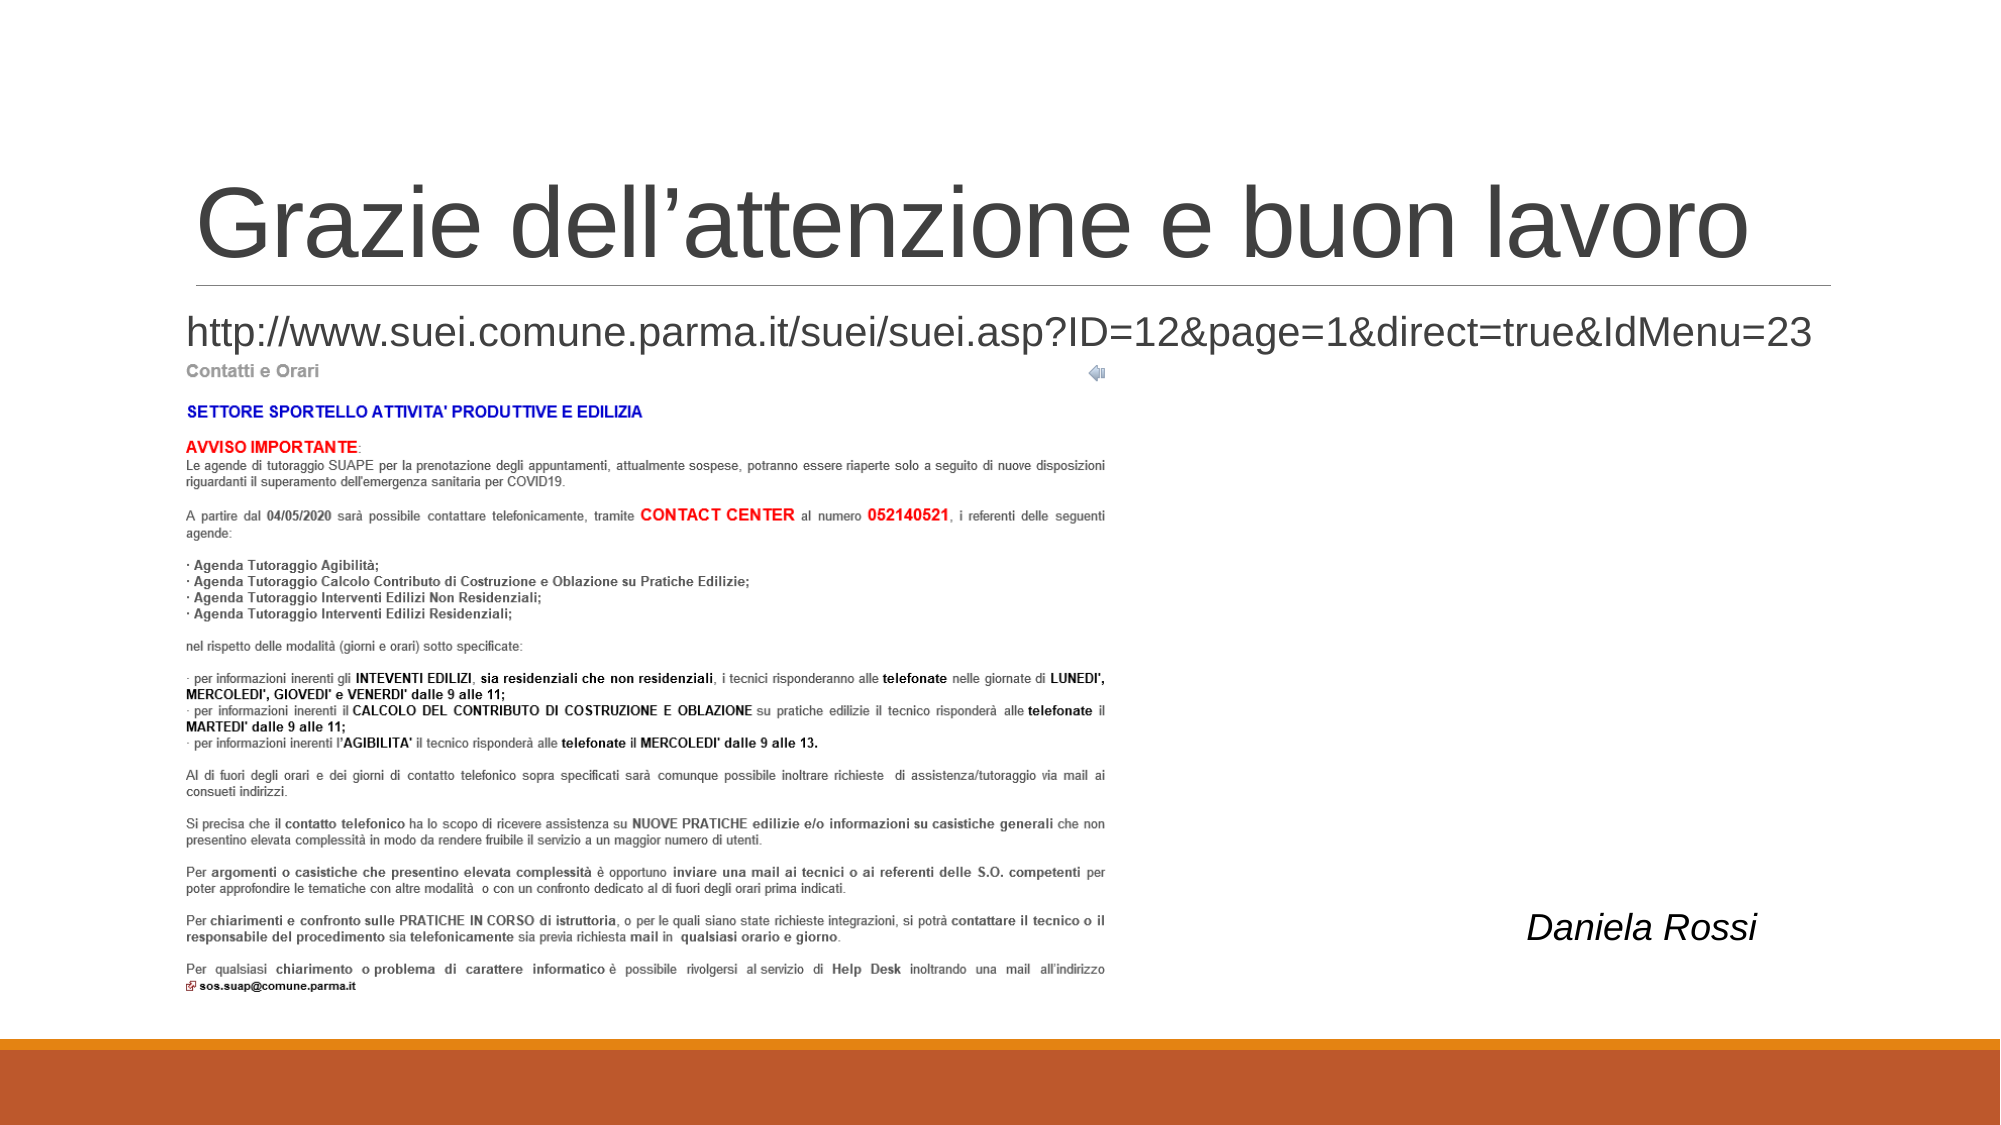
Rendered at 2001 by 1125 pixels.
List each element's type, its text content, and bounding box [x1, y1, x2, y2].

list http://www.suei.comune.parma.it/suei/suei.asp?ID=12&page=1&direct=true&IdMenu=23 [180, 302, 1830, 963]
title Grazie dell’attenzione e buon lavoro [180, 47, 1830, 285]
text_box Daniela Rossi [1511, 850, 1913, 1001]
picture [181, 356, 1118, 1003]
